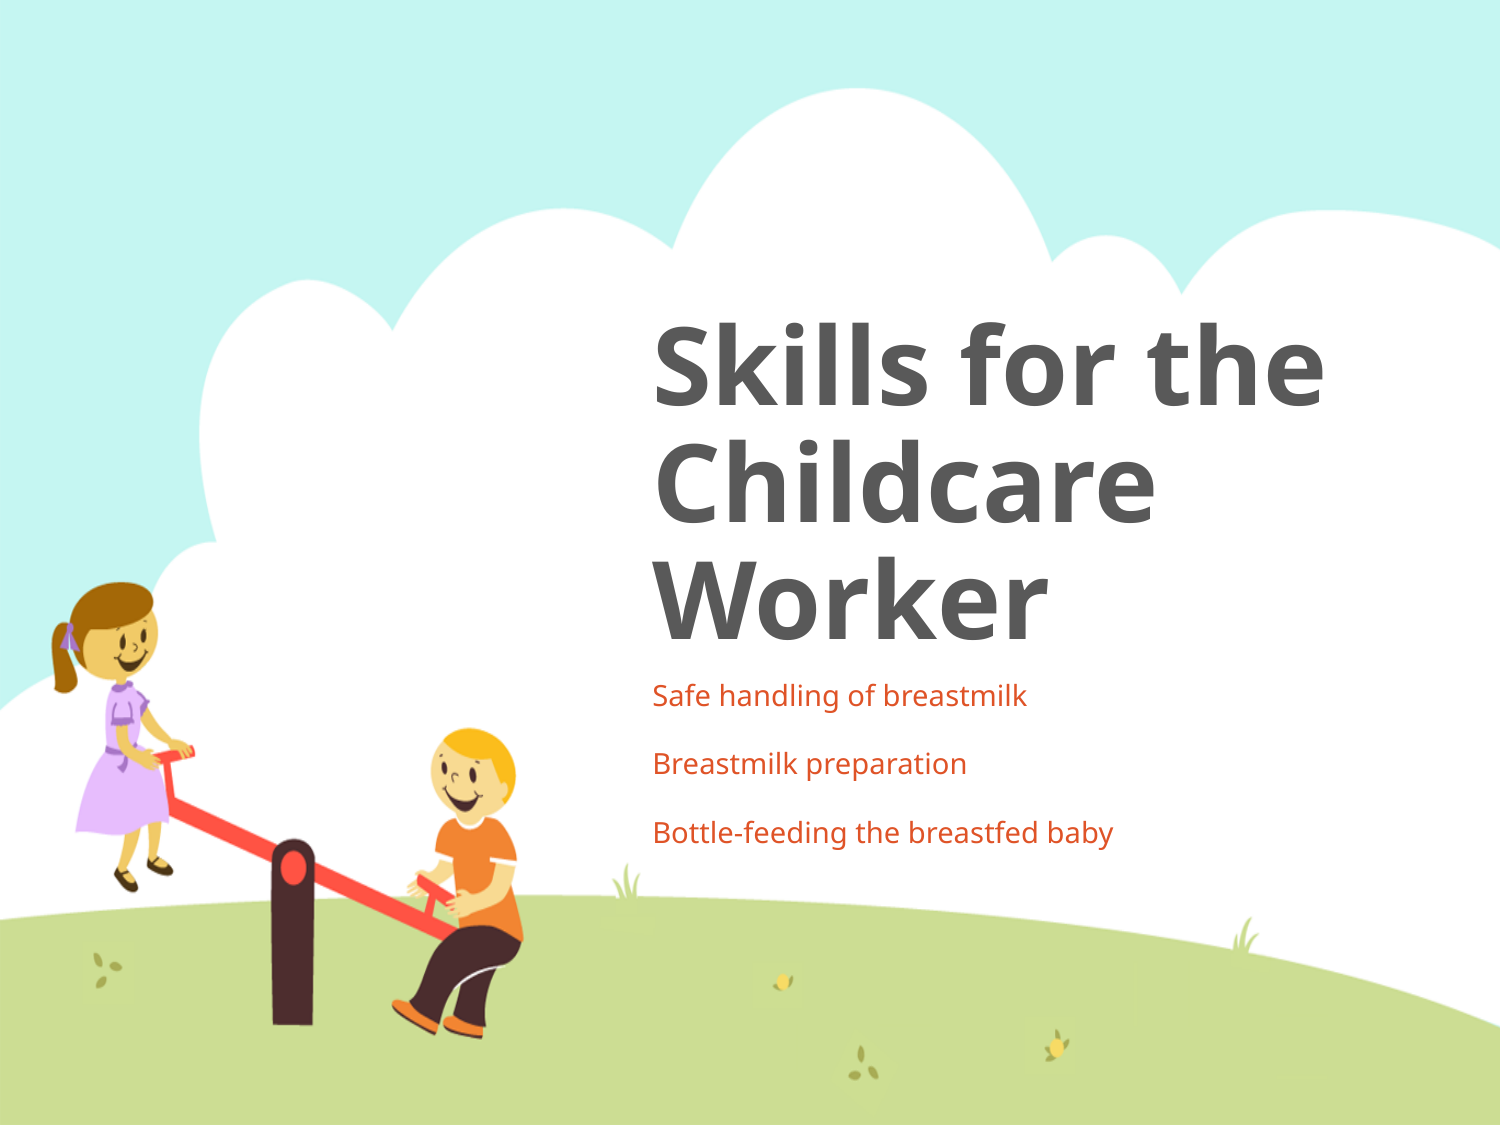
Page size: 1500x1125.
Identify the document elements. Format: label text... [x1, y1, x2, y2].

picture [0, 0, 1500, 1125]
title Skills for the Childcare Worker [637, 262, 1425, 671]
list Safe handling of breastmilk Breastmilk preparation Bottle-feeding the breastfed baby [637, 673, 1425, 824]
